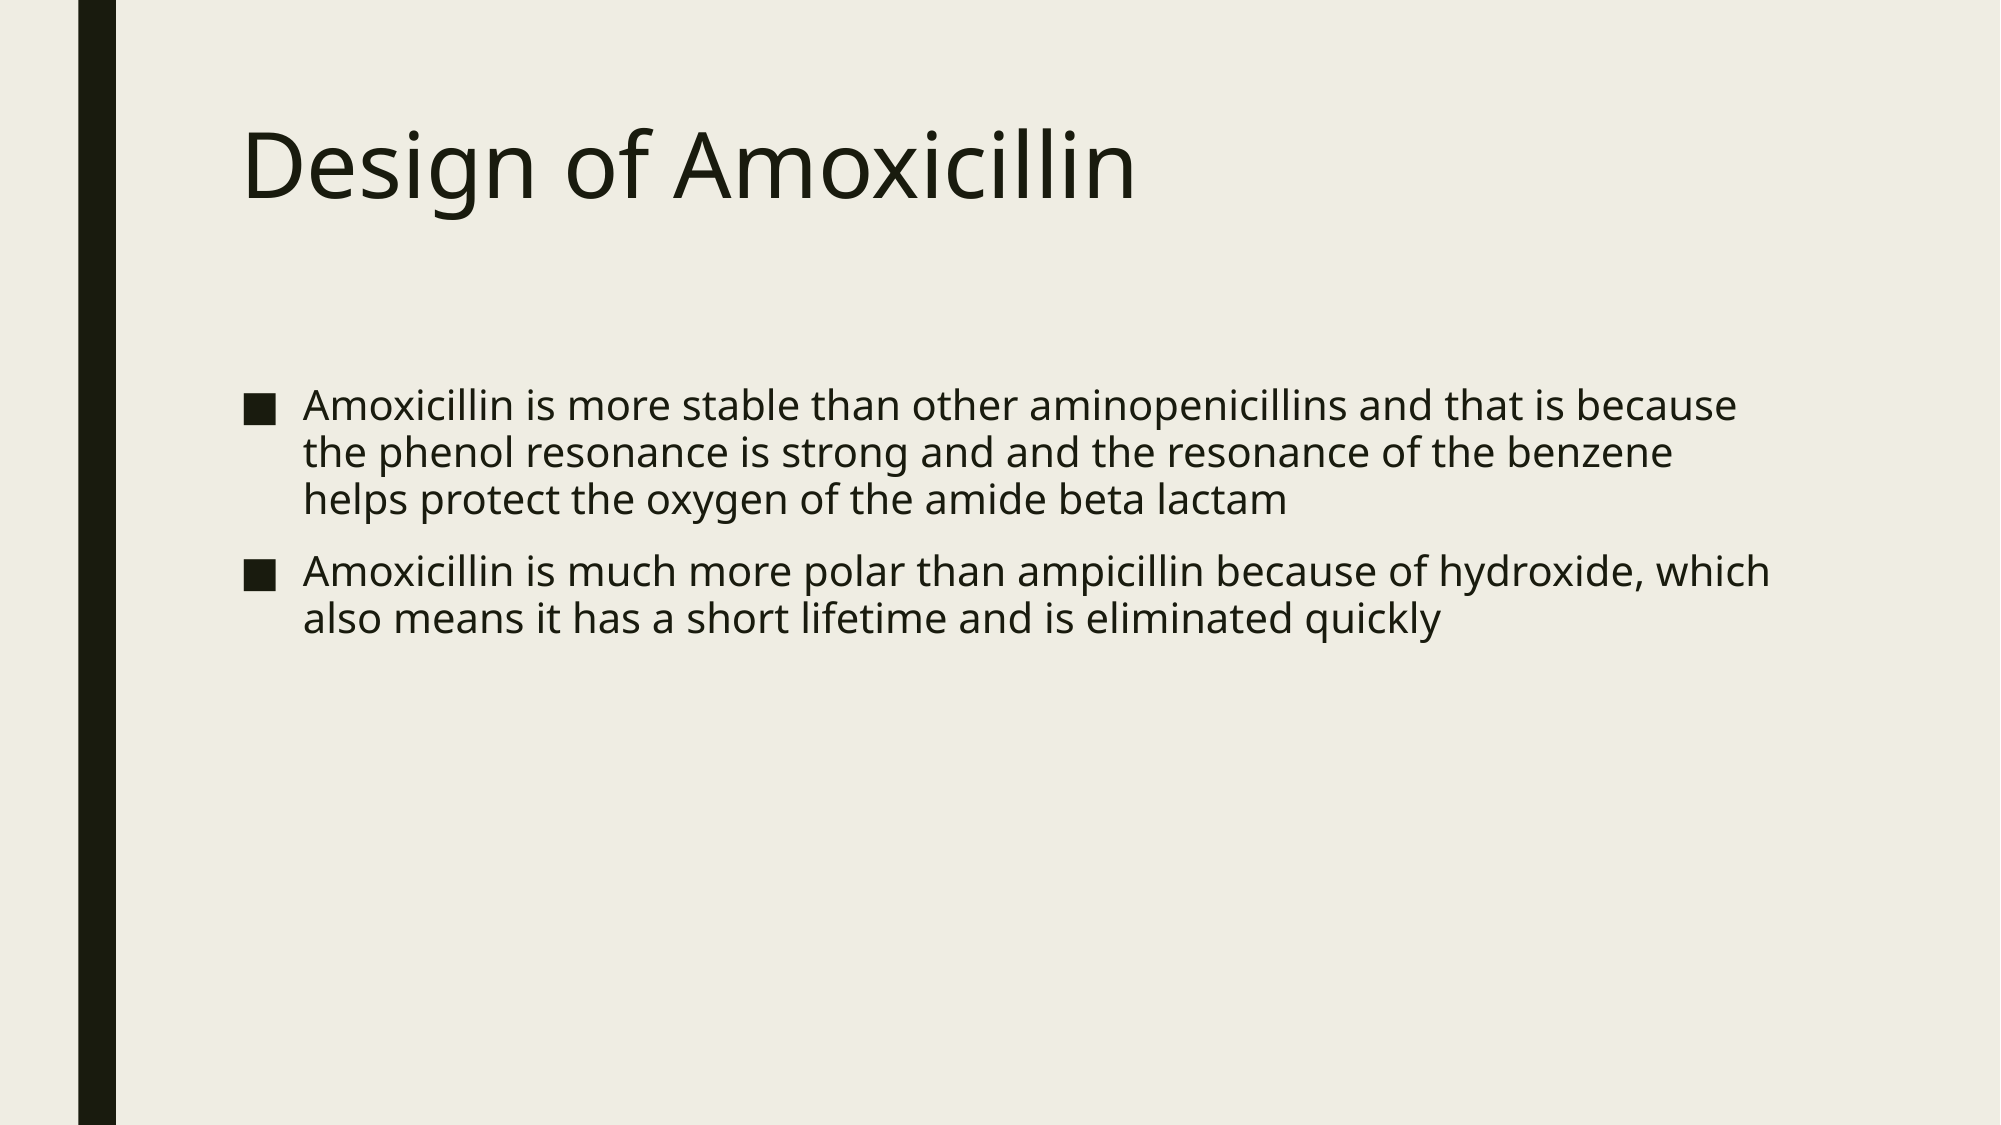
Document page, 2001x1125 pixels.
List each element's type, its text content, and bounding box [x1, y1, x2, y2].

title Design of Amoxicillin [225, 112, 1800, 357]
list Amoxicillin is more stable than other aminopenicillins and that is because the phenol resonance is strong and and the resonance of the benzene helps protect the oxygen of the amide beta lactam Amoxicillin is much more polar than ampicillin because of hydroxide, which also means it has a short lifetime and is eliminated quickly [225, 375, 1800, 963]
